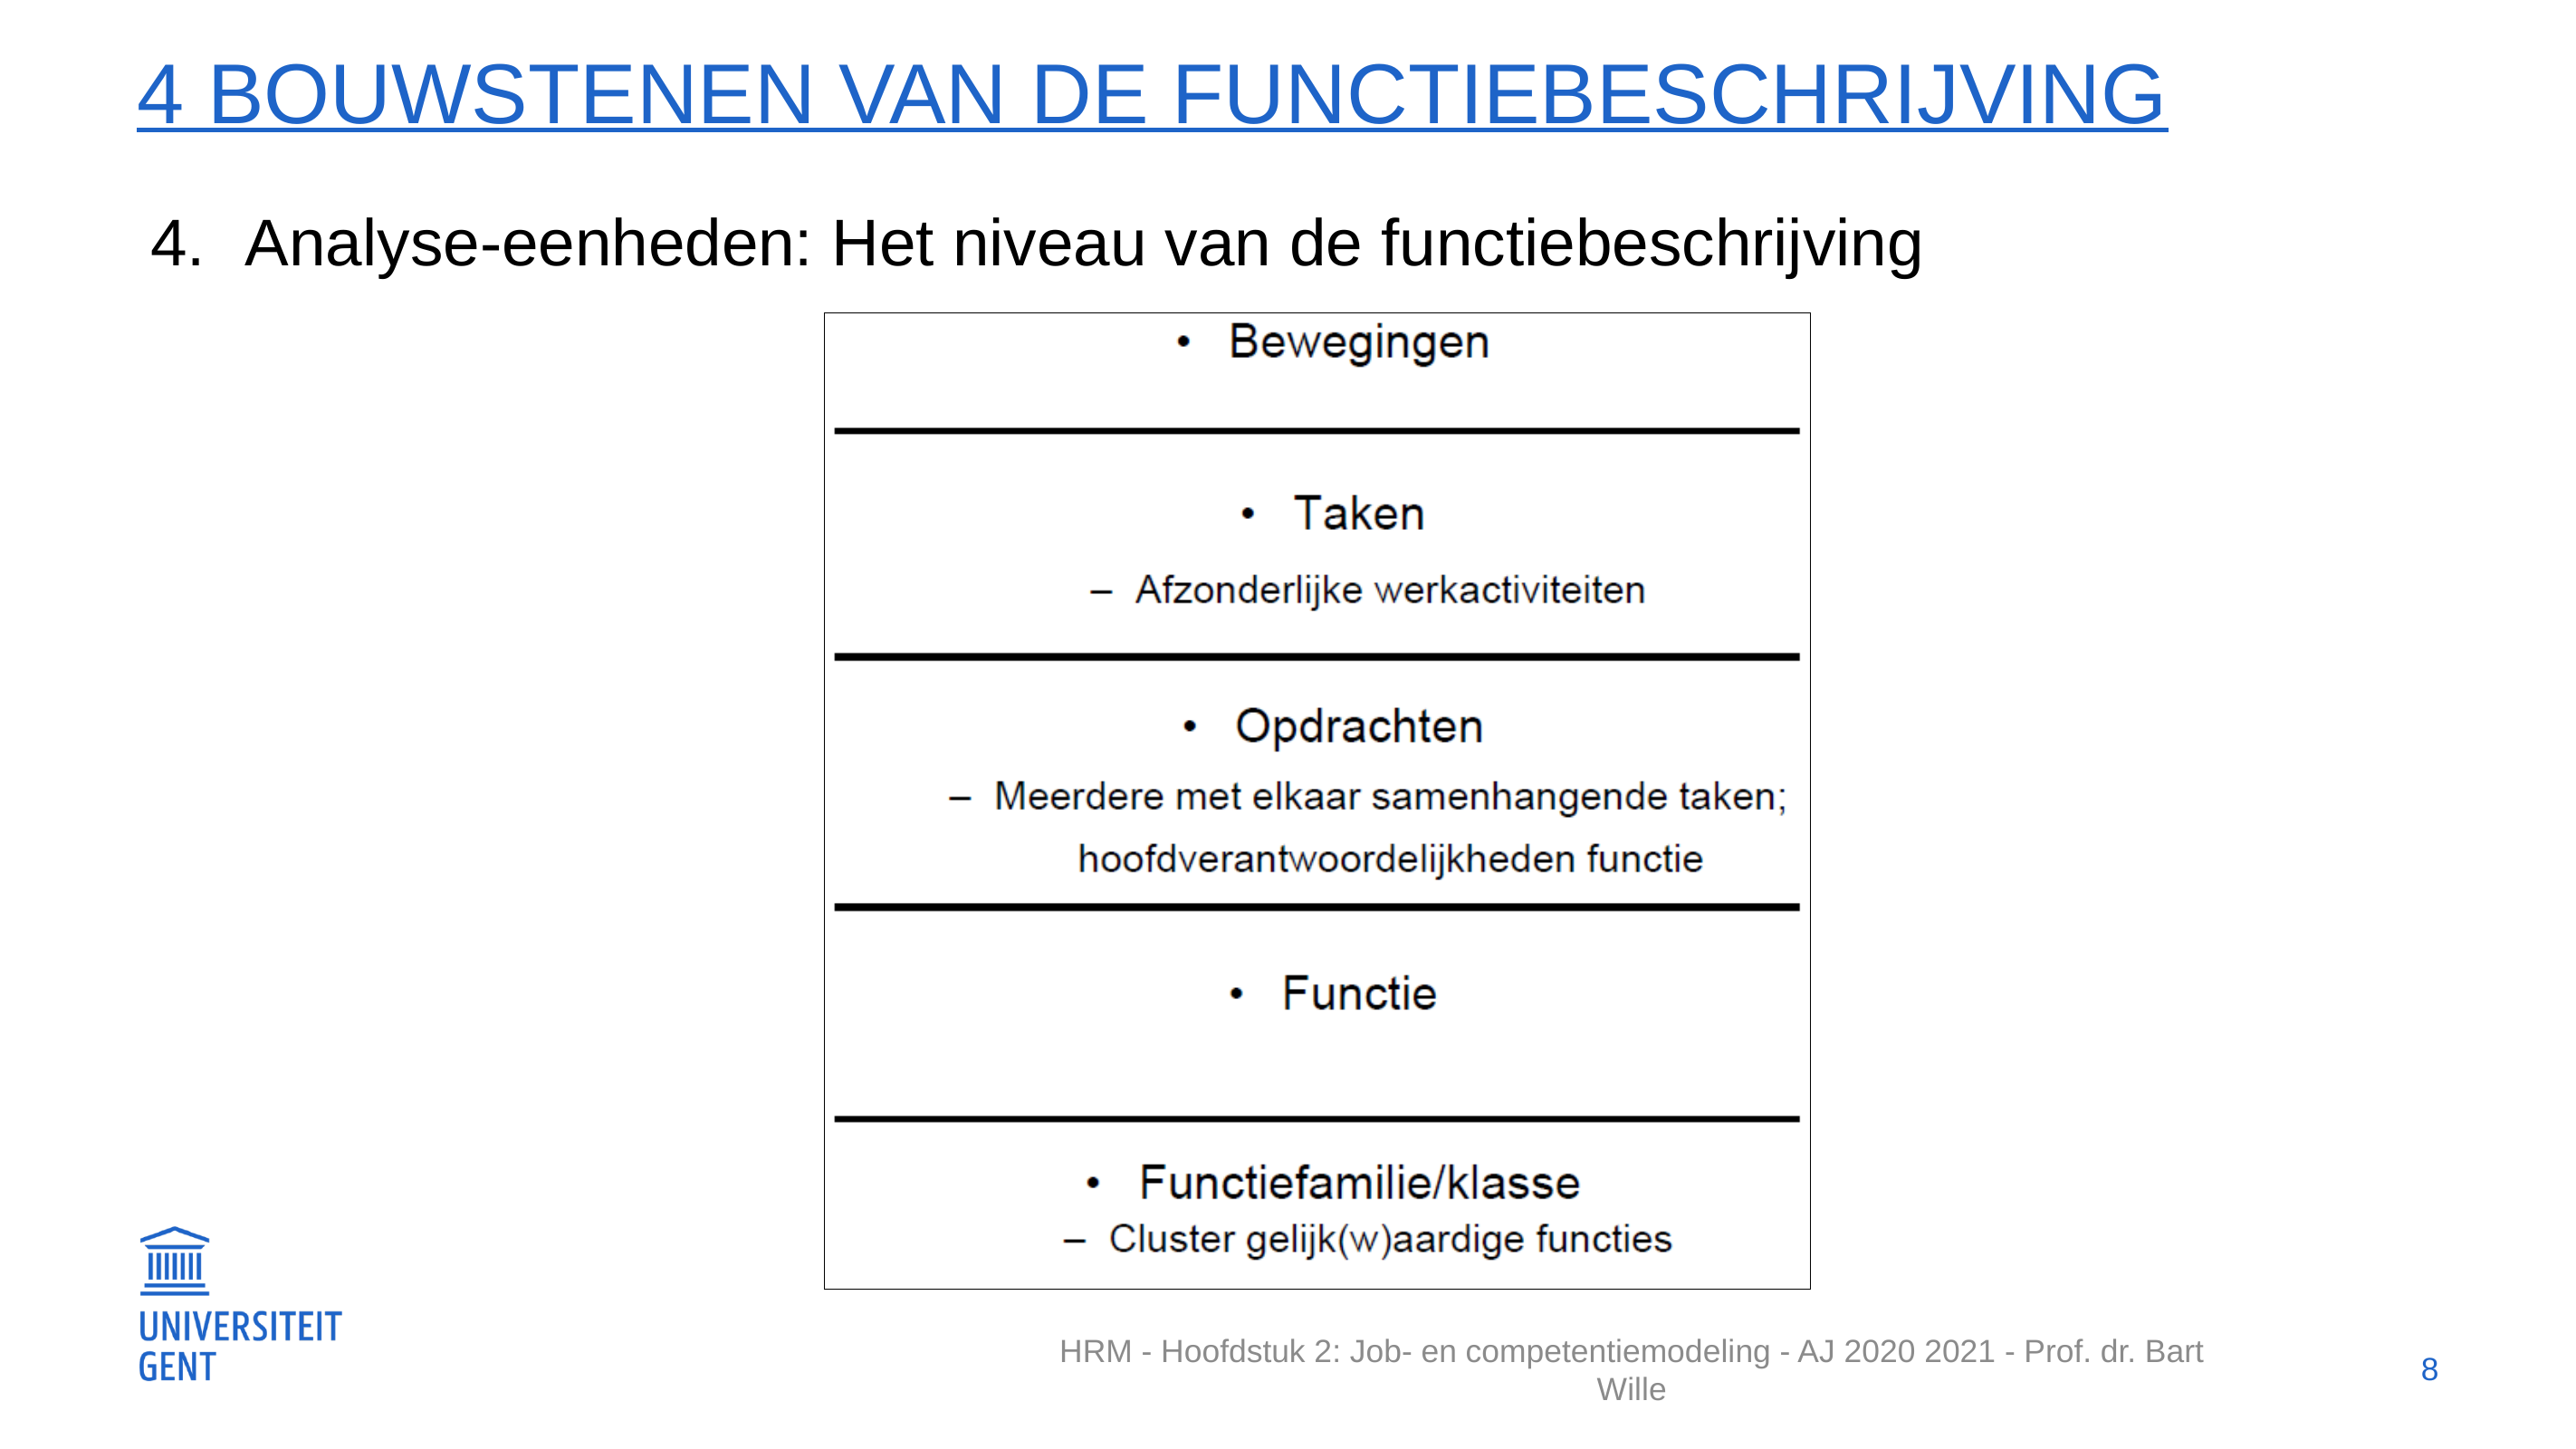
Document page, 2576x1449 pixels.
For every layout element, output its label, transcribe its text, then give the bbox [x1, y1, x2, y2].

slide_number 8 [2315, 1329, 2453, 1407]
list Analyse-eenheden: Het niveau van de functiebeschrijving [124, 177, 2456, 1173]
picture [824, 312, 1811, 1290]
title 4 bouwstenen van de functiebeschrijving [123, 20, 2456, 149]
footer HRM - Hoofdstuk 2: Job- en competentiemodeling - AJ 2020 2021 - Prof. dr. Bart Wille [1011, 1336, 2253, 1402]
picture [72, 1174, 415, 1449]
